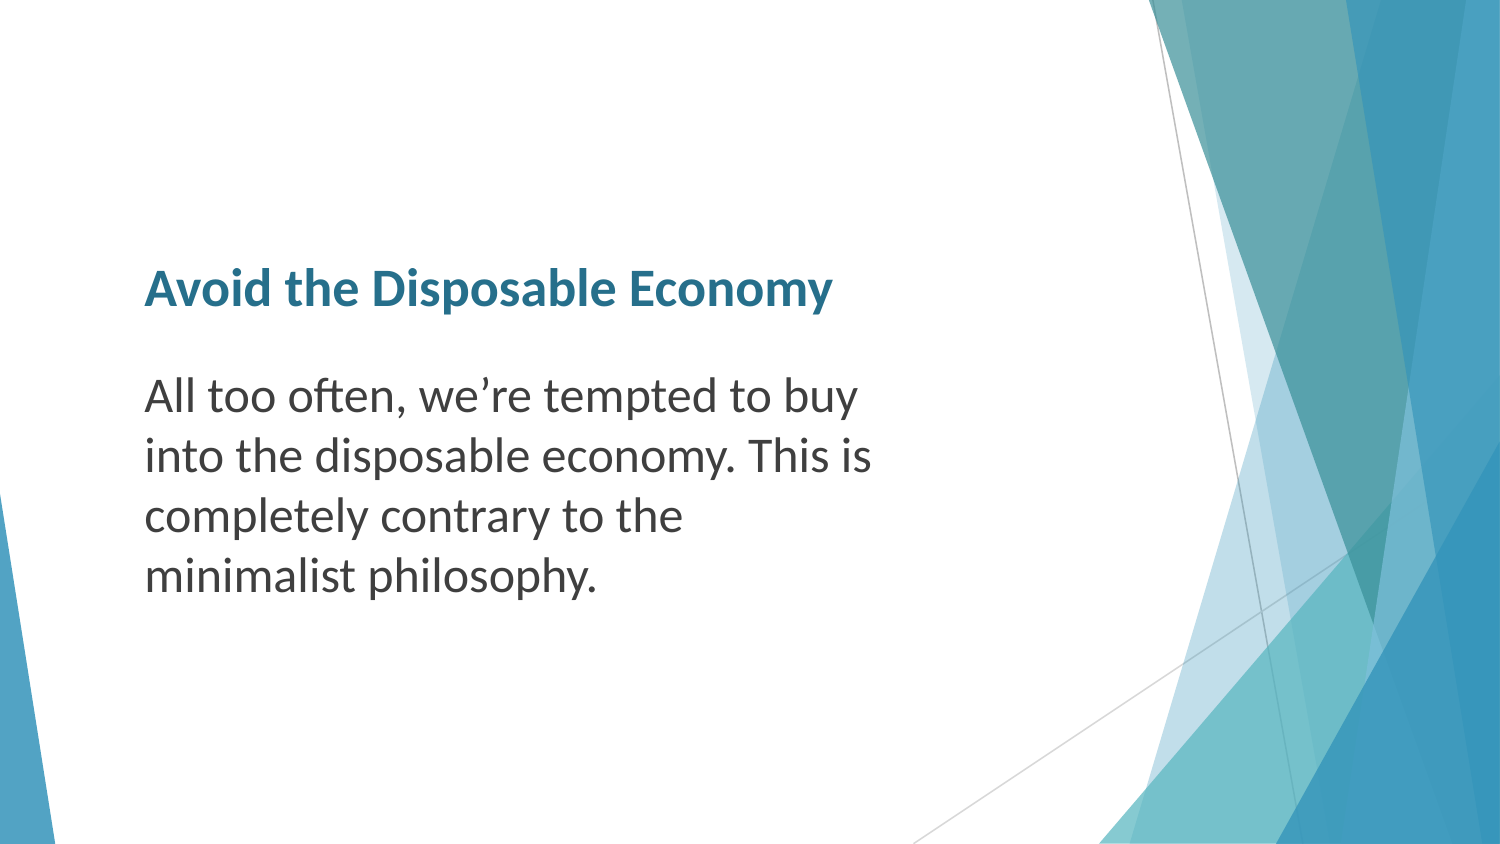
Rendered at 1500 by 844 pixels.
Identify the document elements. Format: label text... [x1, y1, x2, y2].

list All too often, we’re tempted to buy into the disposable economy. This is completely contrary to the minimalist philosophy. [129, 355, 892, 665]
title Avoid the Disposable Economy [129, 244, 1188, 351]
